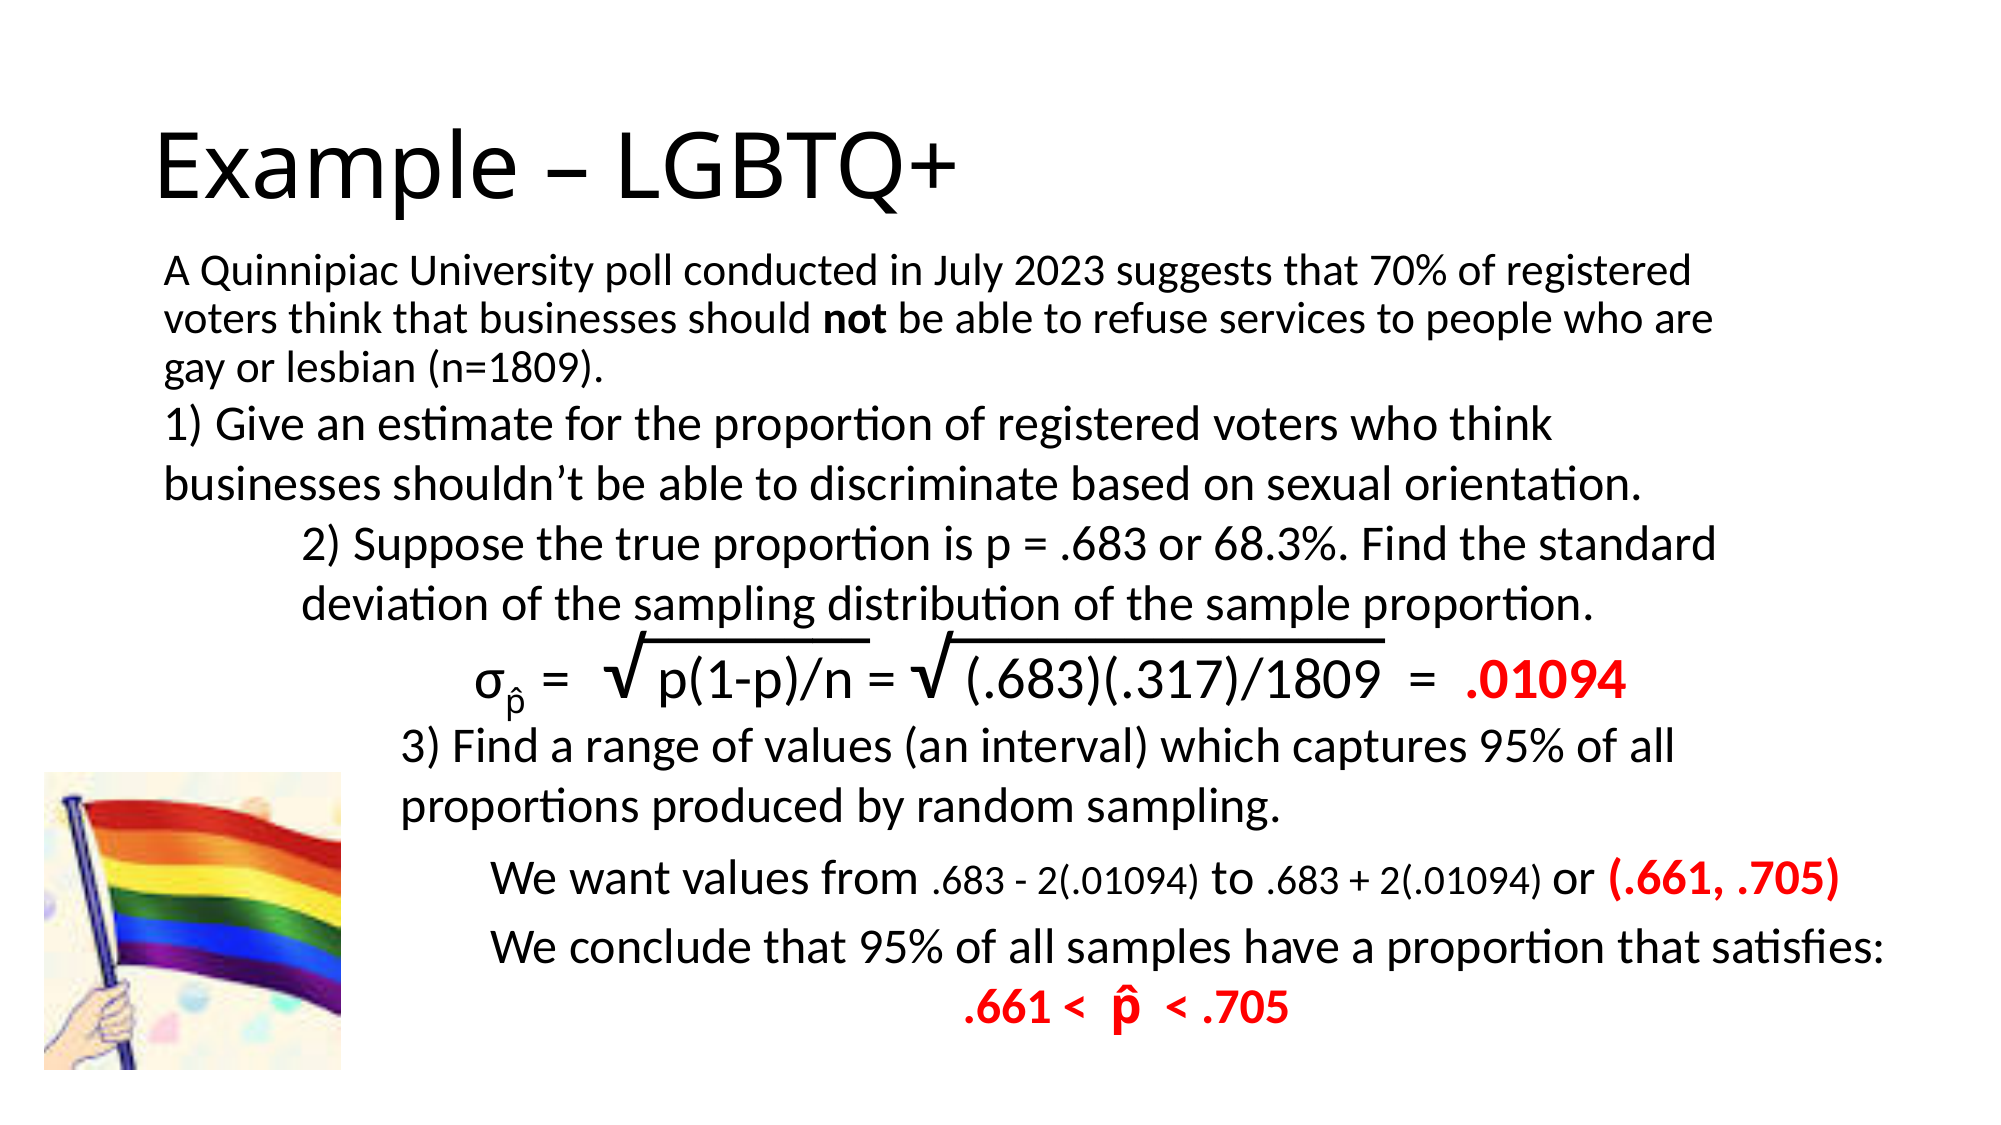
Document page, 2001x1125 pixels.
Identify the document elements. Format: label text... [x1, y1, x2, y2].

text_box We want values from .683 - 2(.01094) to .683 + 2(.01094) or (.661, .705) [475, 837, 1935, 906]
text_box 1) Give an estimate for the proportion of registered voters who think businesses shouldn’t be able to discriminate based on sexual orientation. [148, 382, 1678, 518]
picture [44, 772, 342, 1070]
title Example – LGBTQ+ [137, 59, 1863, 278]
list A Quinnipiac University poll conducted in July 2023 suggests that 70% of registered voters think that businesses should not be able to refuse services to people who are gay or lesbian (n=1809). [148, 238, 1765, 402]
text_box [446, 570, 1985, 724]
text_box We conclude that 95% of all samples have a proportion that satisfies: .661 < p̂ < .705 [475, 906, 1935, 1042]
text_box 2) Suppose the true proportion is p = .683 or 68.3%. Find the standard deviation of the sampling distribution of the sample proportion. [286, 502, 1797, 638]
text_box 3) Find a range of values (an interval) which captures 95% of all proportions produced by random sampling. [385, 704, 1846, 840]
